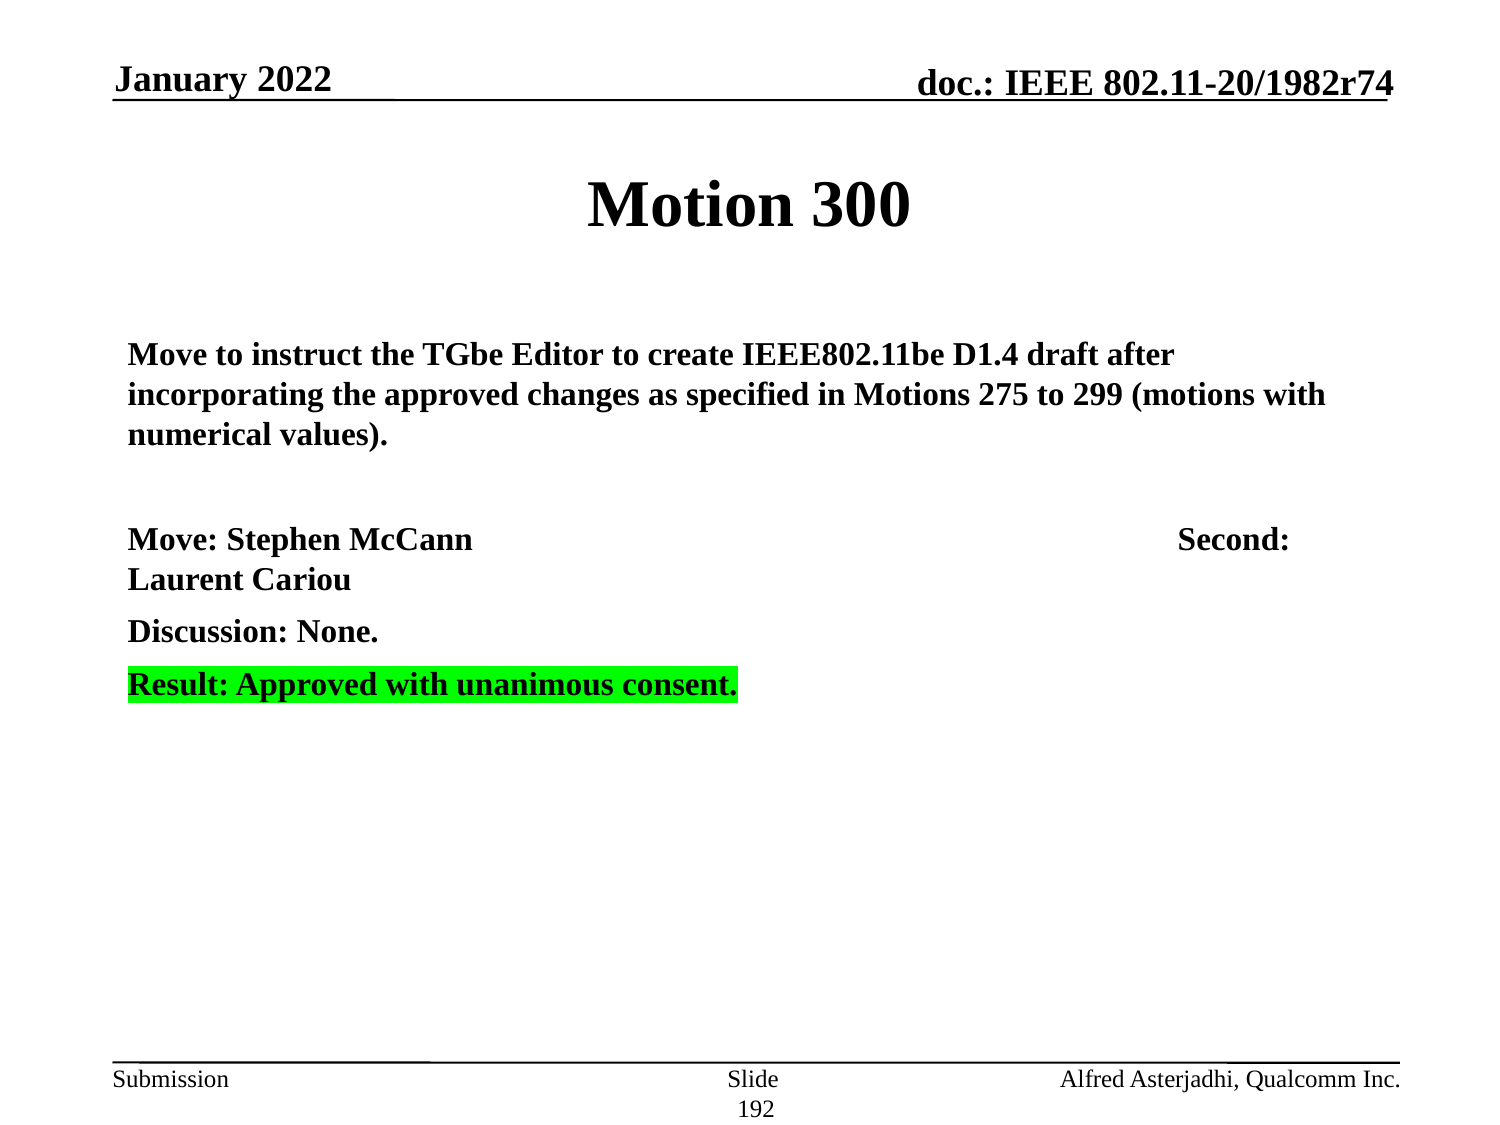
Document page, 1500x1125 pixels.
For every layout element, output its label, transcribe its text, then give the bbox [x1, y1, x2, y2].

slide_number Slide 192 [712, 1061, 800, 1123]
footer Alfred Asterjadhi, Qualcomm Inc. [878, 1061, 1402, 1093]
title Motion 300 [112, 112, 1388, 288]
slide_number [114, 54, 423, 100]
list Move to instruct the TGbe Editor to create IEEE802.11be D1.4 draft after incorporating the approved changes as specified in Motions 275 to 299 (motions with numerical values). Move: Stephen McCann Second: Laurent Cariou Discussion: None. Result: Approved with unanimous consent. [112, 324, 1388, 1000]
